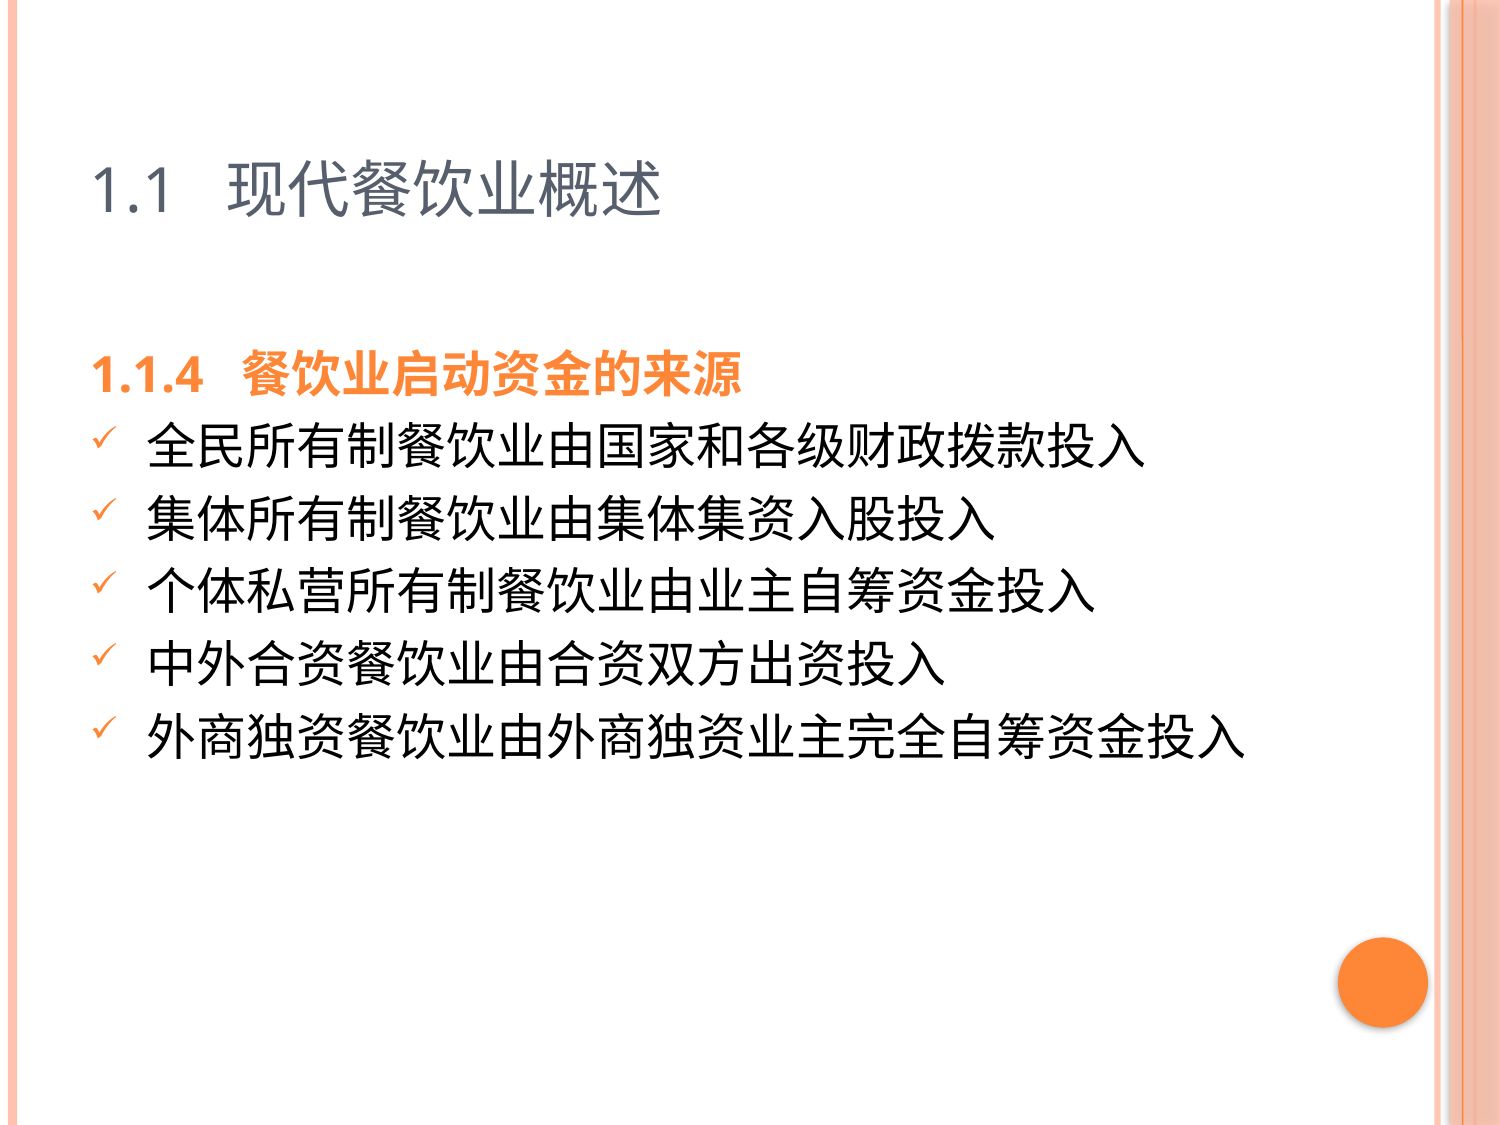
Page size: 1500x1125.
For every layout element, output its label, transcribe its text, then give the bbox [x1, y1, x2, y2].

title 1.1 现代餐饮业概述 [75, 45, 1300, 233]
list 1.1.4 餐饮业启动资金的来源 全民所有制餐饮业由国家和各级财政拨款投入 集体所有制餐饮业由集体集资入股投入 个体私营所有制餐饮业由业主自筹资金投入 中外合资餐饮业由合资双方出资投入 外商独资餐饮业由外商独资业主完全自筹资金投入 [74, 262, 1329, 1063]
